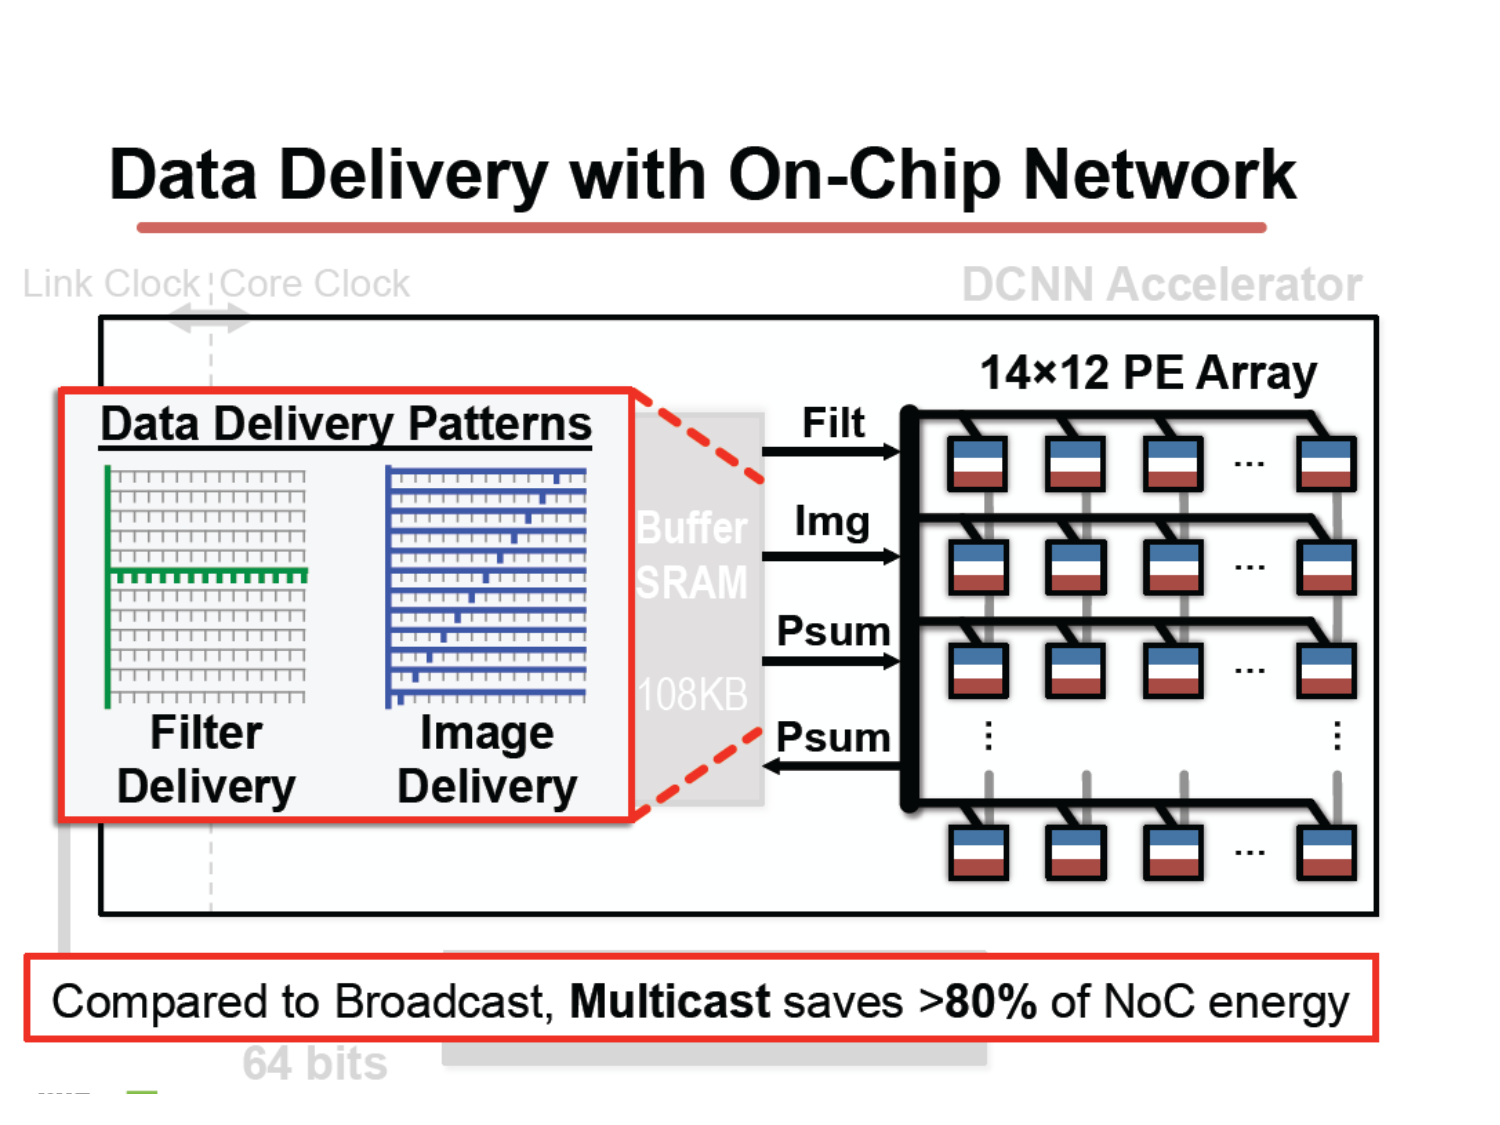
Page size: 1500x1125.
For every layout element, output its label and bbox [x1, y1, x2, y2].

picture [13, 112, 1388, 1094]
